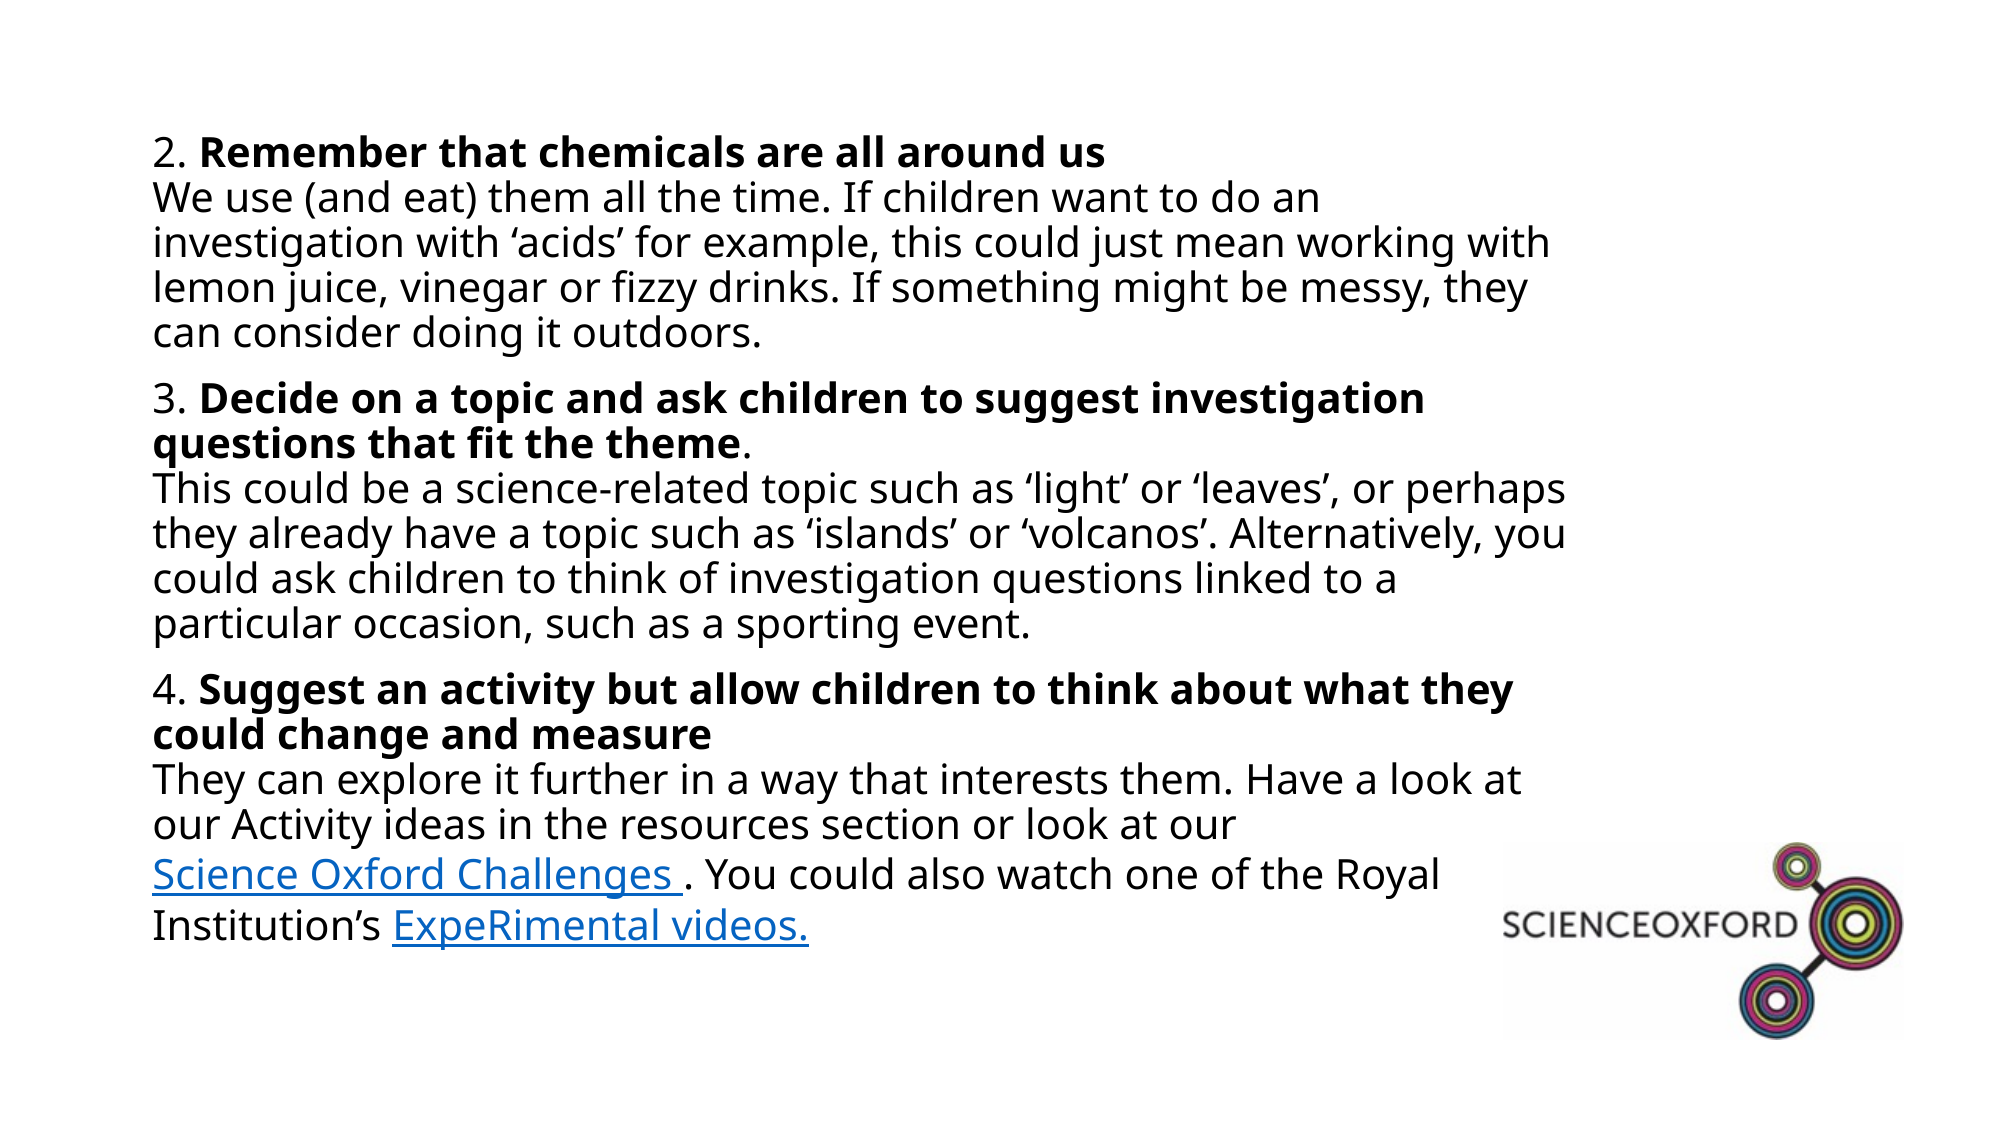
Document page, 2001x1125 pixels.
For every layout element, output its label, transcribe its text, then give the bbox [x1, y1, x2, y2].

picture [1502, 842, 1904, 1040]
list 2. Remember that chemicals are all around us We use (and eat) them all the time. If children want to do an investigation with ‘acids’ for example, this could just mean working with lemon juice, vinegar or fizzy drinks. If something might be messy, they can consider doing it outdoors. 3. Decide on a topic and ask children to suggest investigation questions that fit the theme. This could be a science-related topic such as ‘light’ or ‘leaves’, or perhaps they already have a topic such as ‘islands’ or ‘volcanos’. Alternatively, you could ask children to think of investigation questions linked to a particular occasion, such as a sporting event. 4. Suggest an activity but allow children to think about what they could change and measure They can explore it further in a way that interests them. Have a look at our Activity ideas in the resources section or look at our Science Oxford Challenges . You could also watch one of the Royal Institution’s ExpeRimental videos. [137, 124, 1599, 1045]
